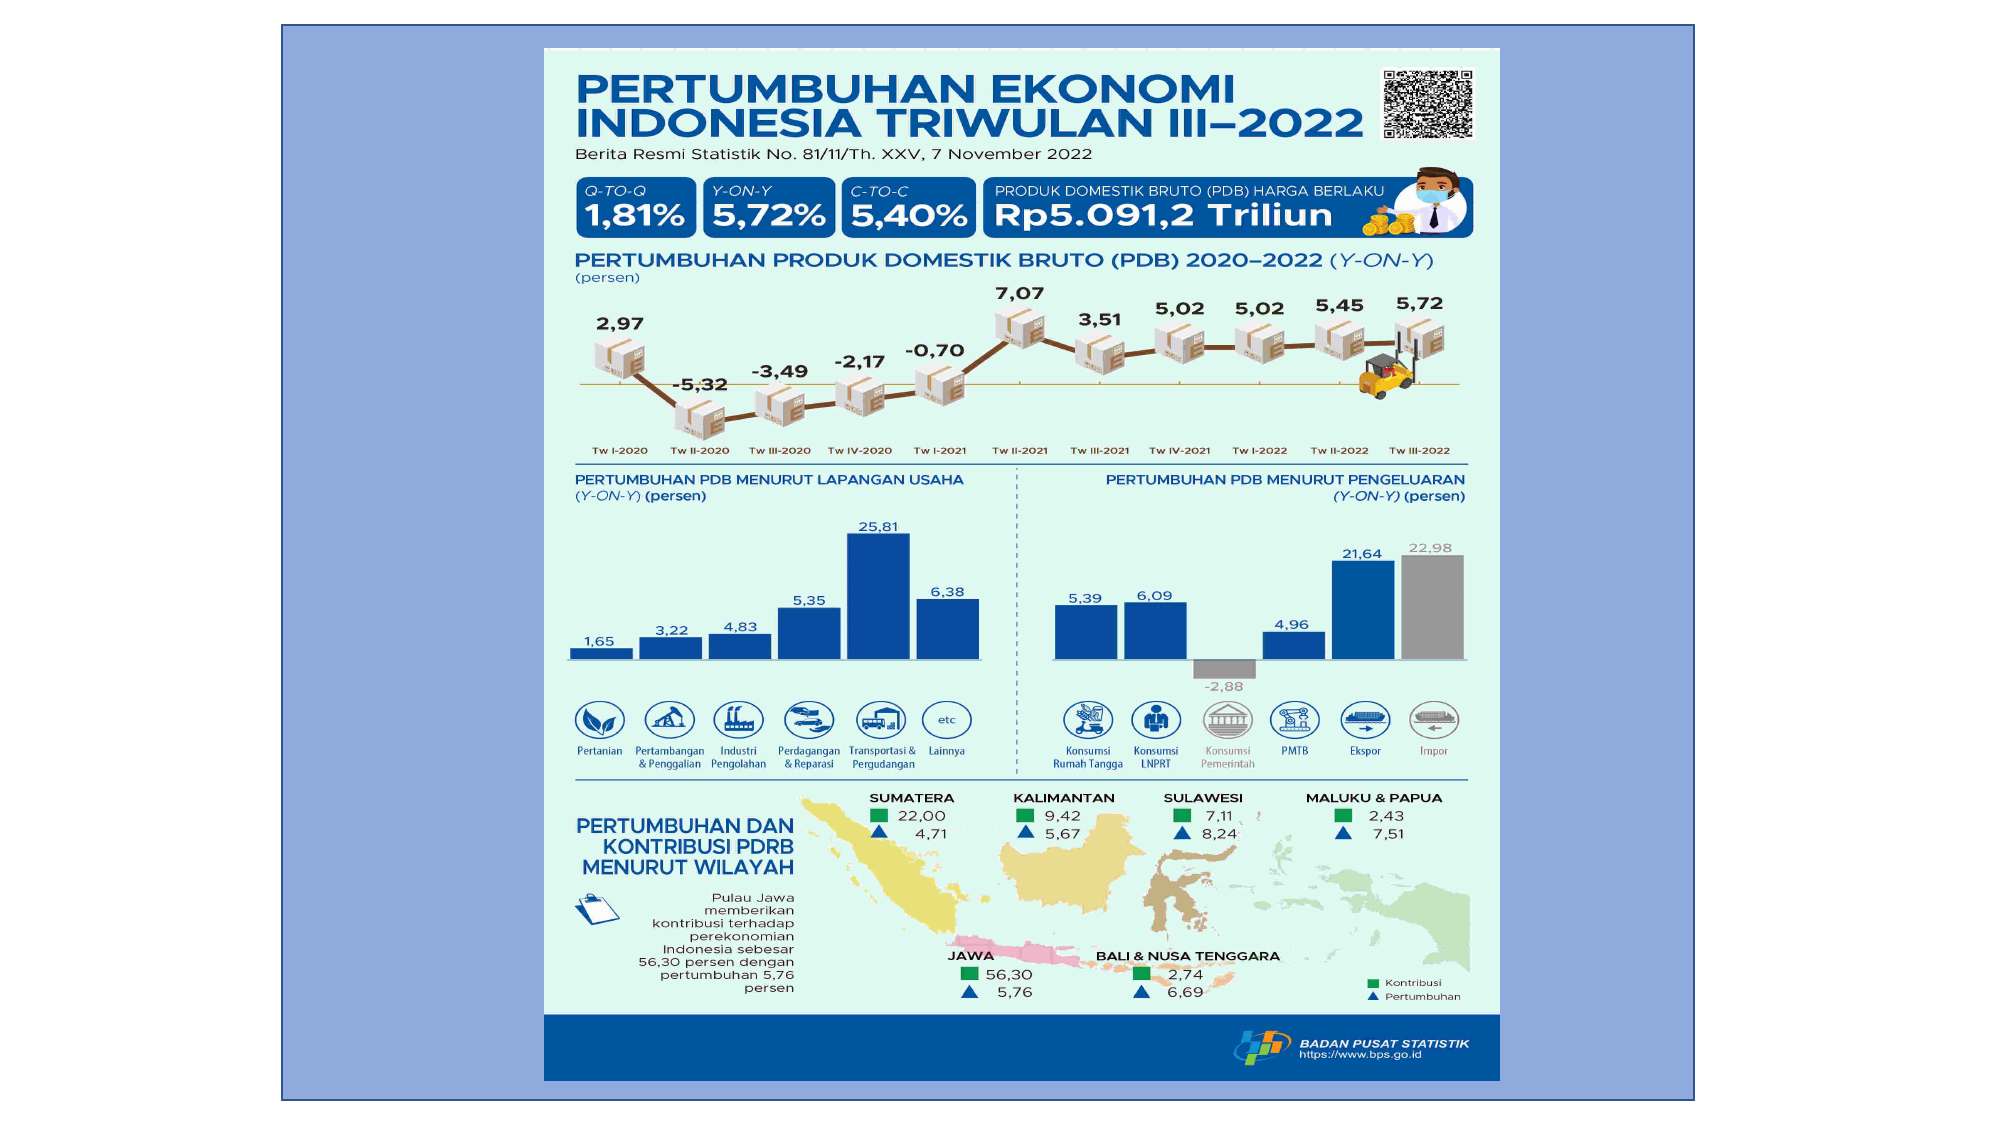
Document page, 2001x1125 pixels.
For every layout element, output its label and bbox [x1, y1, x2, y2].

text_box [281, 24, 1695, 1101]
picture [544, 48, 1500, 1081]
